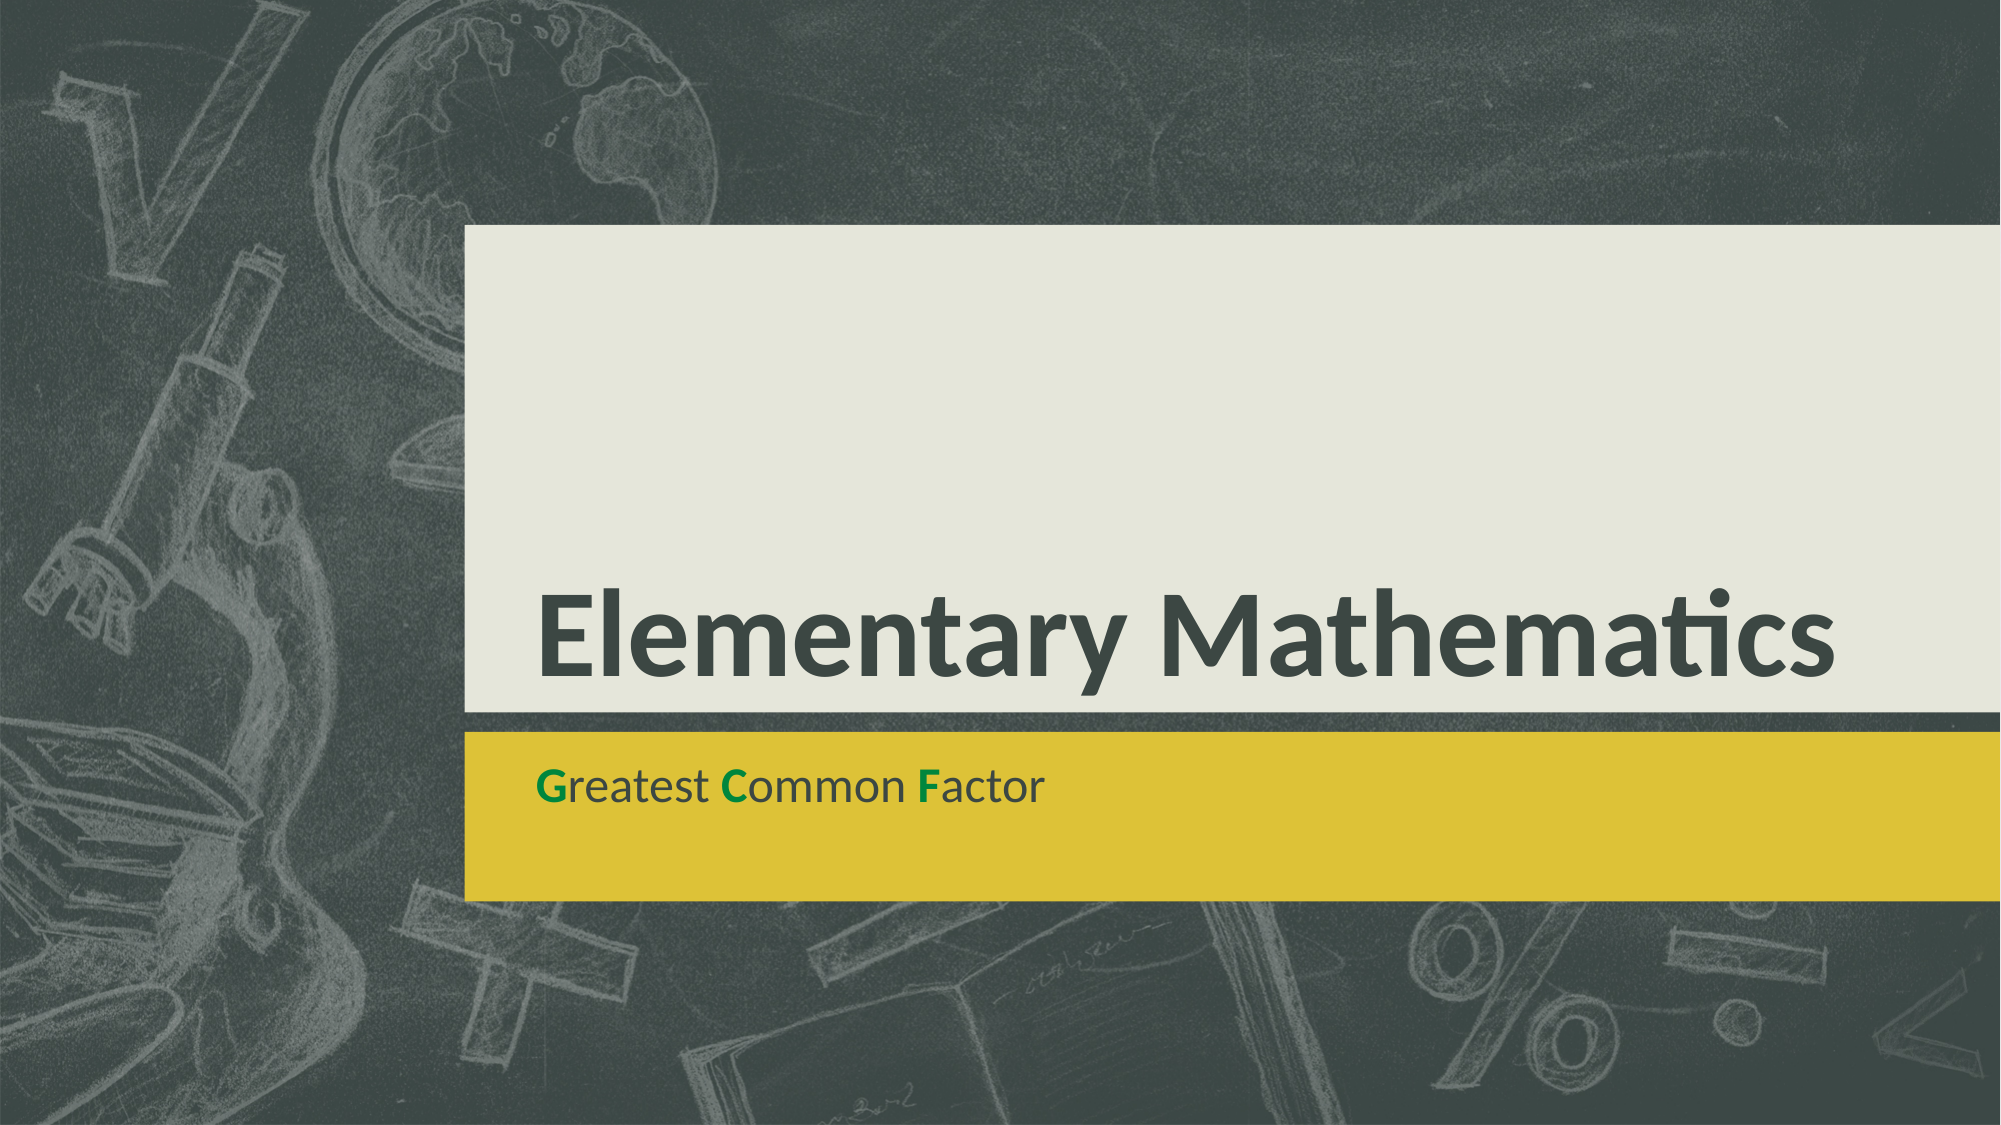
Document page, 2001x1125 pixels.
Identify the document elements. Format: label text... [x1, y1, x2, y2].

title Elementary Mathematics [520, 318, 1916, 711]
picture [0, 0, 2001, 1125]
subtitle Greatest Common Factor [520, 744, 1916, 887]
